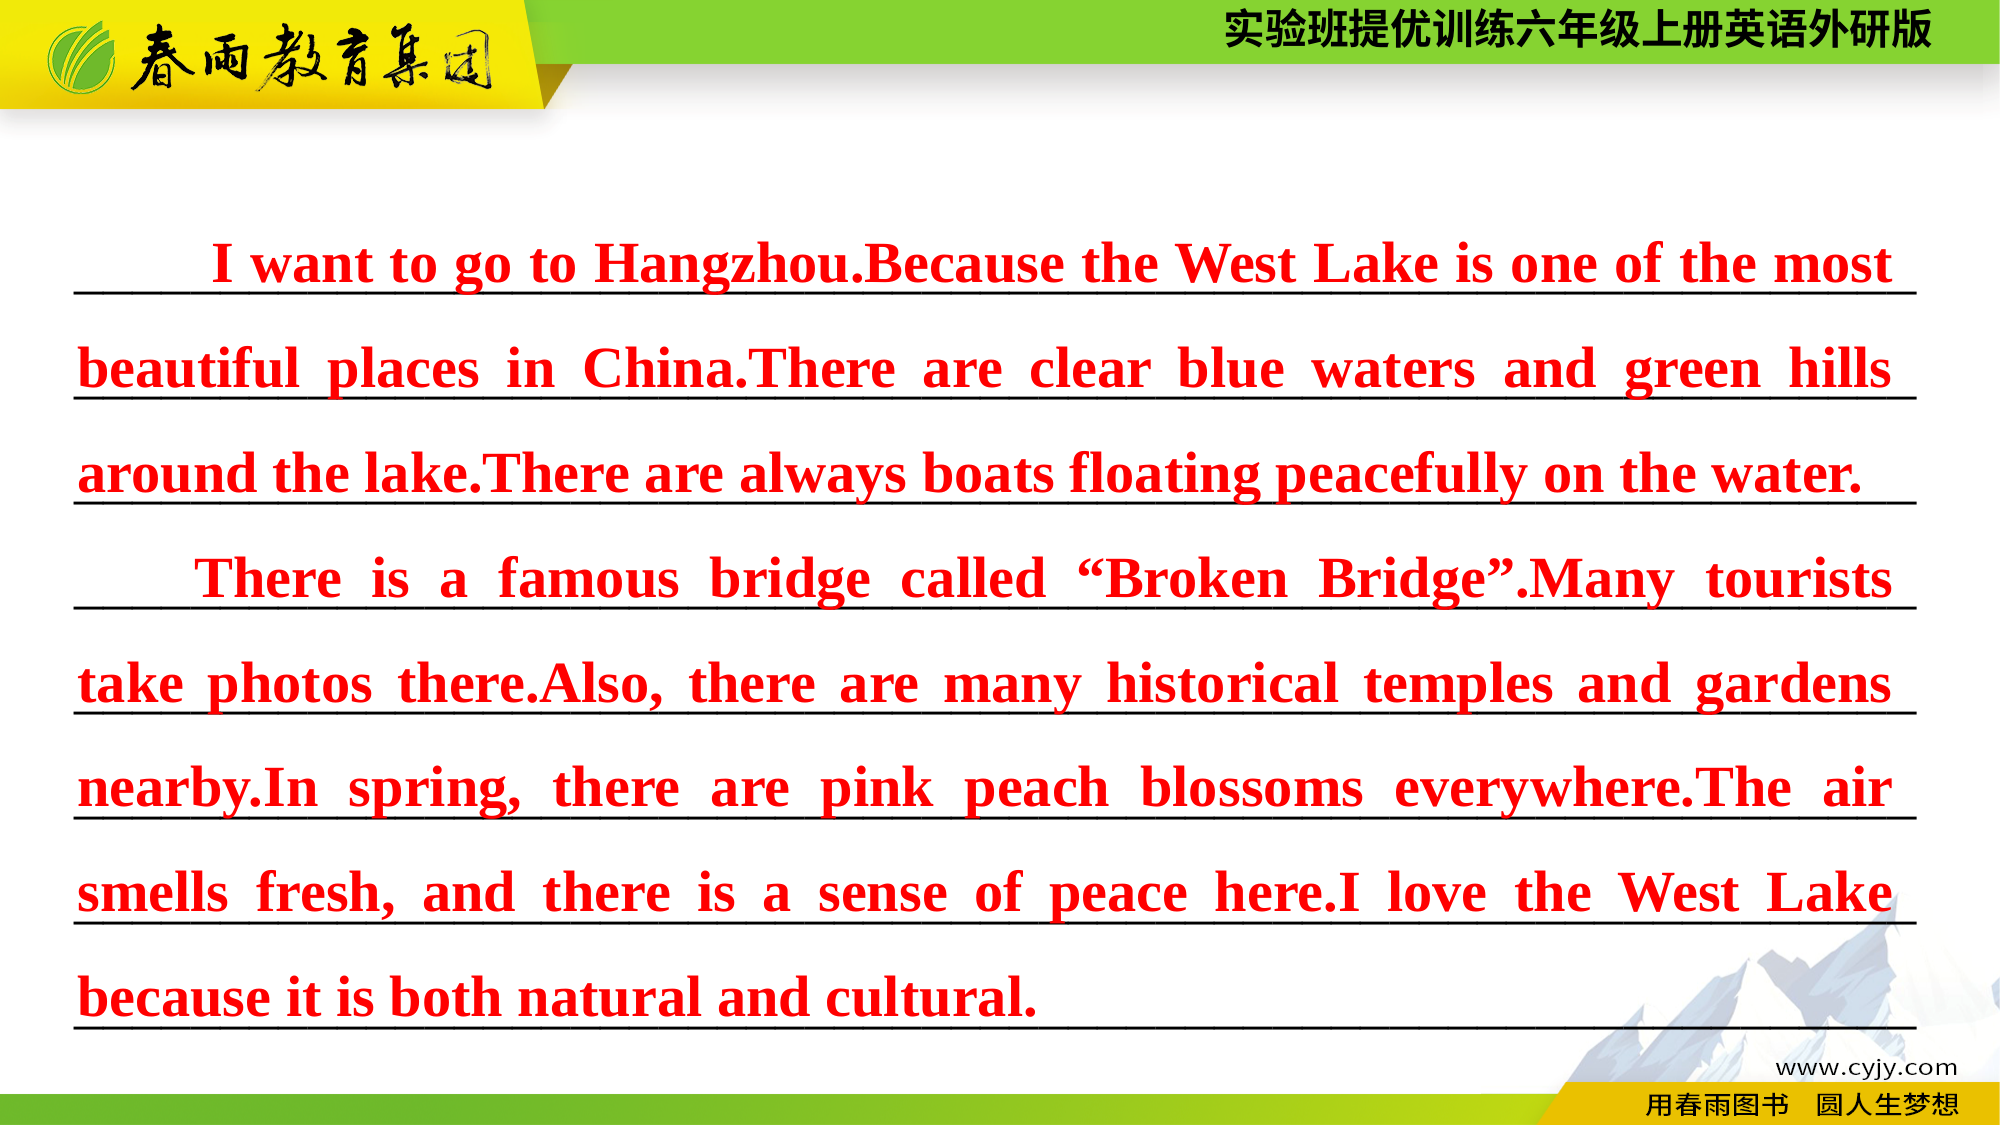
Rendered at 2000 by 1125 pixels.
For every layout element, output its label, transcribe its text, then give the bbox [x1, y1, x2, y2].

list ________________________________________________________________________________________________________________________________________________________________________________________________________________________________________________________________________________________________________________________________________________________________________________________________________________________________________________________________________________________________________________________ [59, 187, 1944, 1038]
picture [0, 0, 2000, 1125]
text_box I want to go to Hangzhou.Because the West Lake is one of the most beautiful places in China.There are clear blue waters and green hills around the lake.There are always boats floating peacefully on the water. There is a famous bridge called “Broken Bridge”.Many tourists take photos there.Also, there are many historical temples and gardens nearby.In spring, there are pink peach blossoms everywhere.The air smells fresh, and there is a sense of peace here.I love the West Lake because it is both natural and cultural. [62, 181, 1910, 1036]
